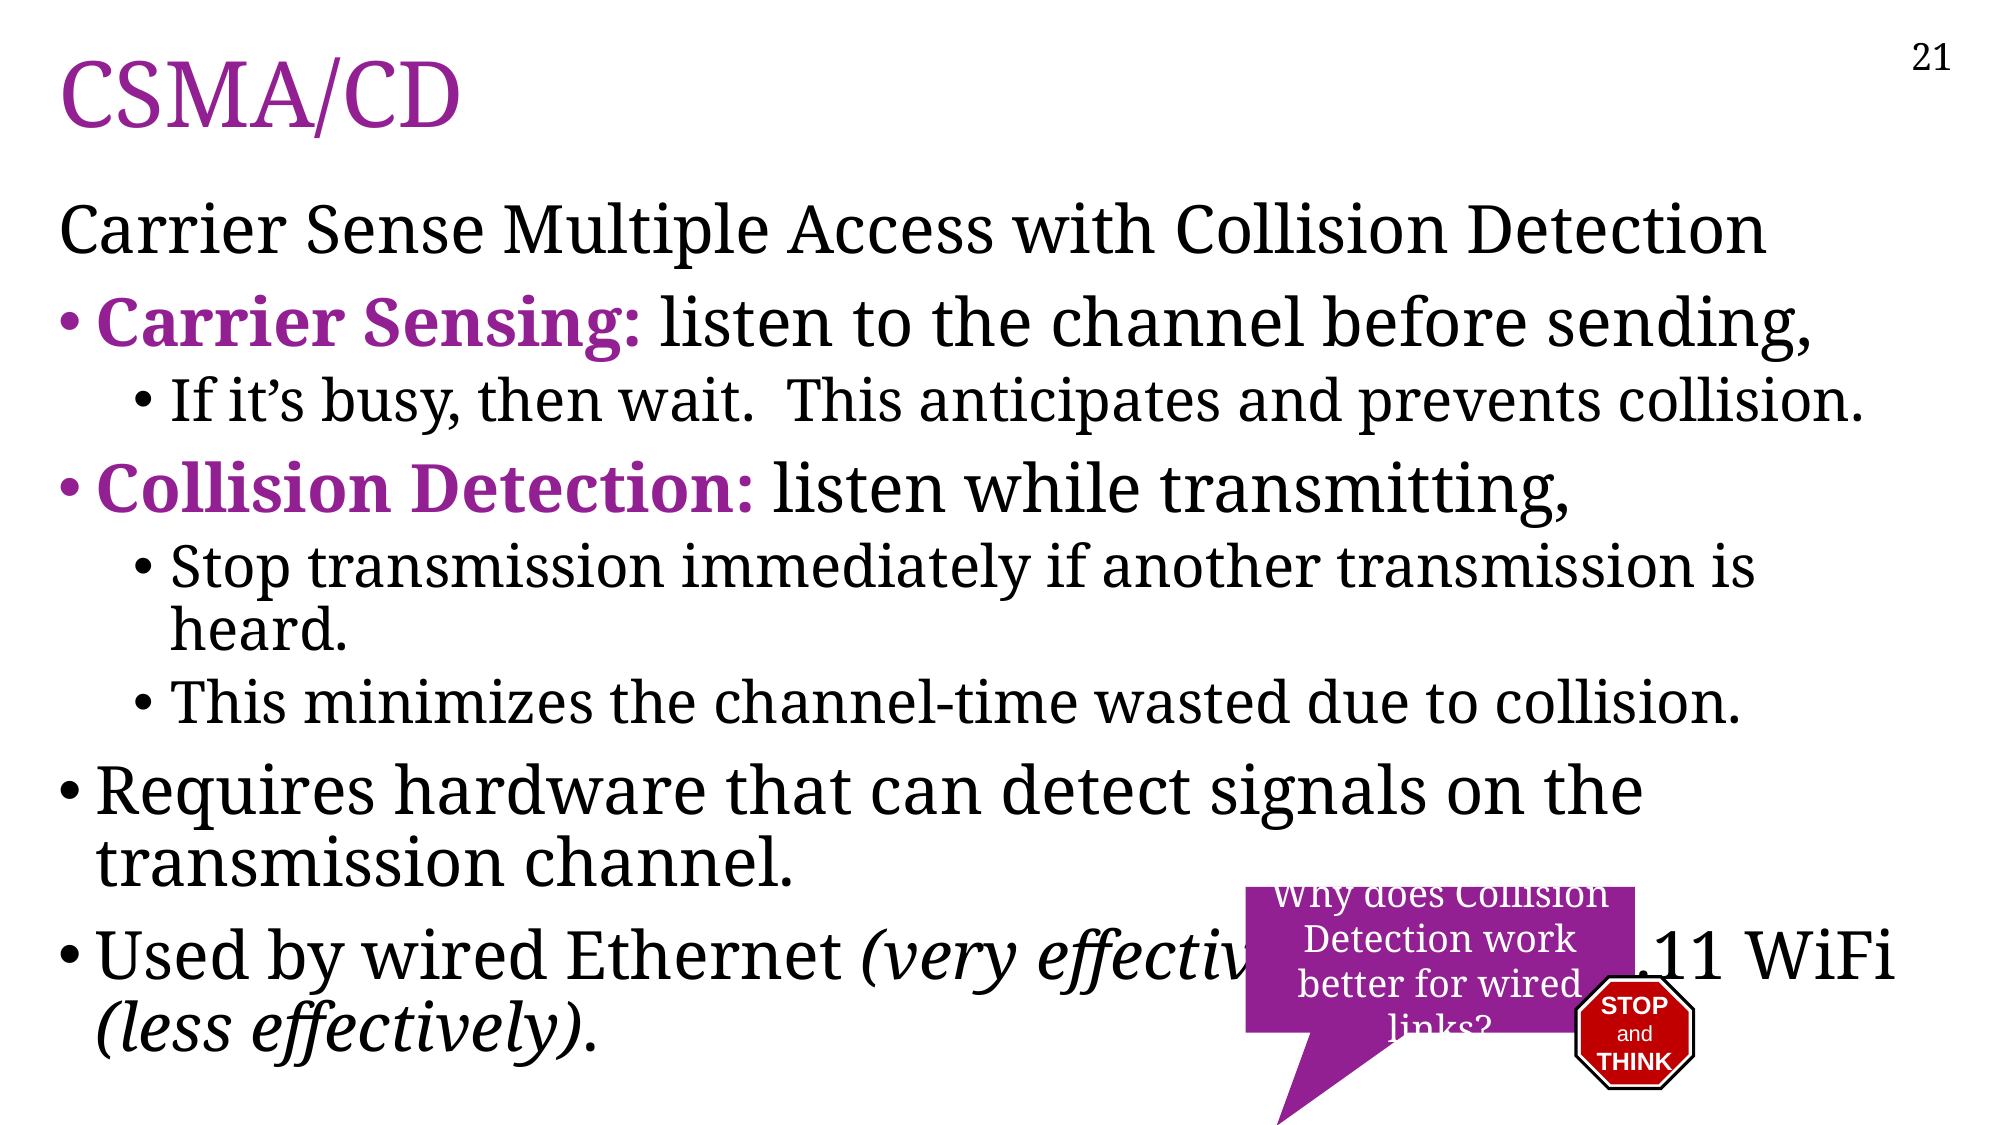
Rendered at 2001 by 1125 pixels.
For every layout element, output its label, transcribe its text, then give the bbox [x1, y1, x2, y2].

text_box Why does Collision Detection work better for wired links? [1244, 885, 1636, 1125]
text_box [1575, 976, 1694, 1089]
title CSMA/CD [43, 25, 1953, 171]
list Carrier Sense Multiple Access with Collision Detection Carrier Sensing: listen to the channel before sending, If it’s busy, then wait. This anticipates and prevents collision. Collision Detection: listen while transmitting, Stop transmission immediately if another transmission is heard. This minimizes the channel-time wasted due to collision. Requires hardware that can detect signals on the transmission channel. Used by wired Ethernet (very effectively) and 802.11 WiFi (less effectively). [43, 188, 1953, 1106]
